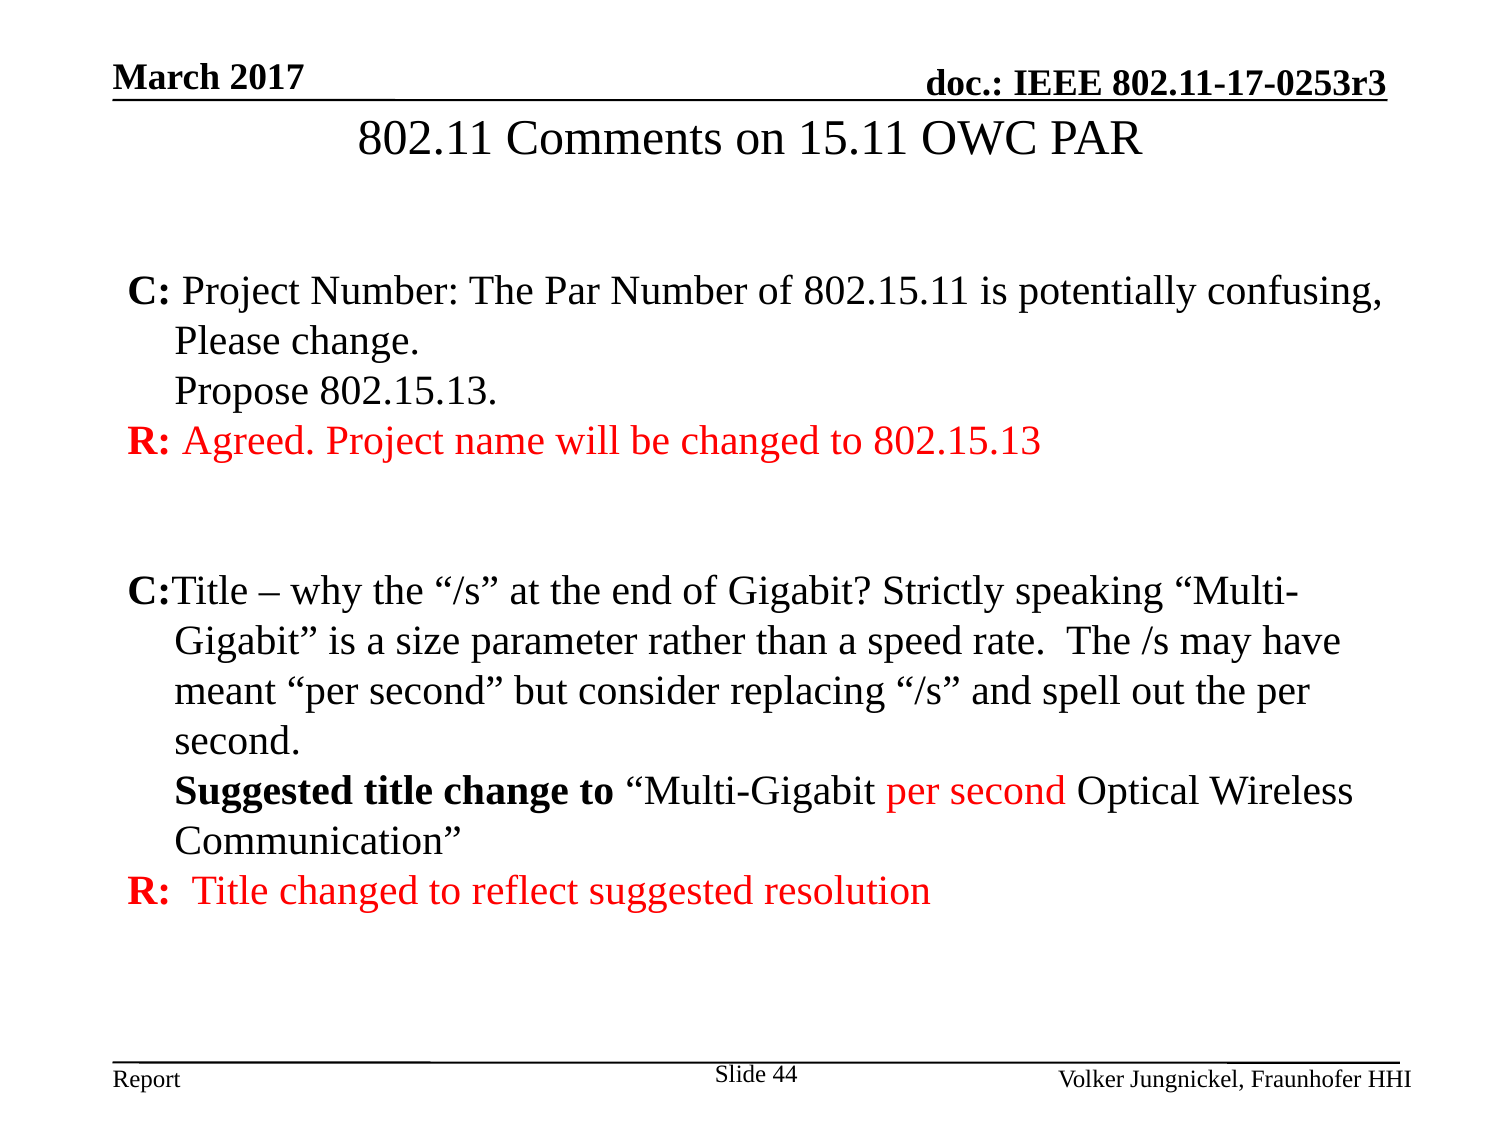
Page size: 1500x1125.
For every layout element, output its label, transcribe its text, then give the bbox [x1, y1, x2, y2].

text_box 802.11 Comments on 15.11 OWC PAR [112, 97, 1388, 197]
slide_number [112, 61, 376, 98]
slide_number Slide 44 [712, 1057, 800, 1088]
text_box C: Project Number: The Par Number of 802.15.11 is potentially confusing, Please change. Propose 802.15.13. R: Agreed. Project name will be changed to 802.15.13 C:Title – why the “/s” at the end of Gigabit? Strictly speaking “Multi-Gigabit” is a size parameter rather than a speed rate. The /s may have meant “per second” but consider replacing “/s” and spell out the per second. Suggested title change to “Multi-Gigabit per second Optical Wireless Communication” R: Title changed to reflect suggested resolution [112, 255, 1427, 931]
footer Volker Jungnickel, Fraunhofer HHI [899, 1061, 1413, 1093]
